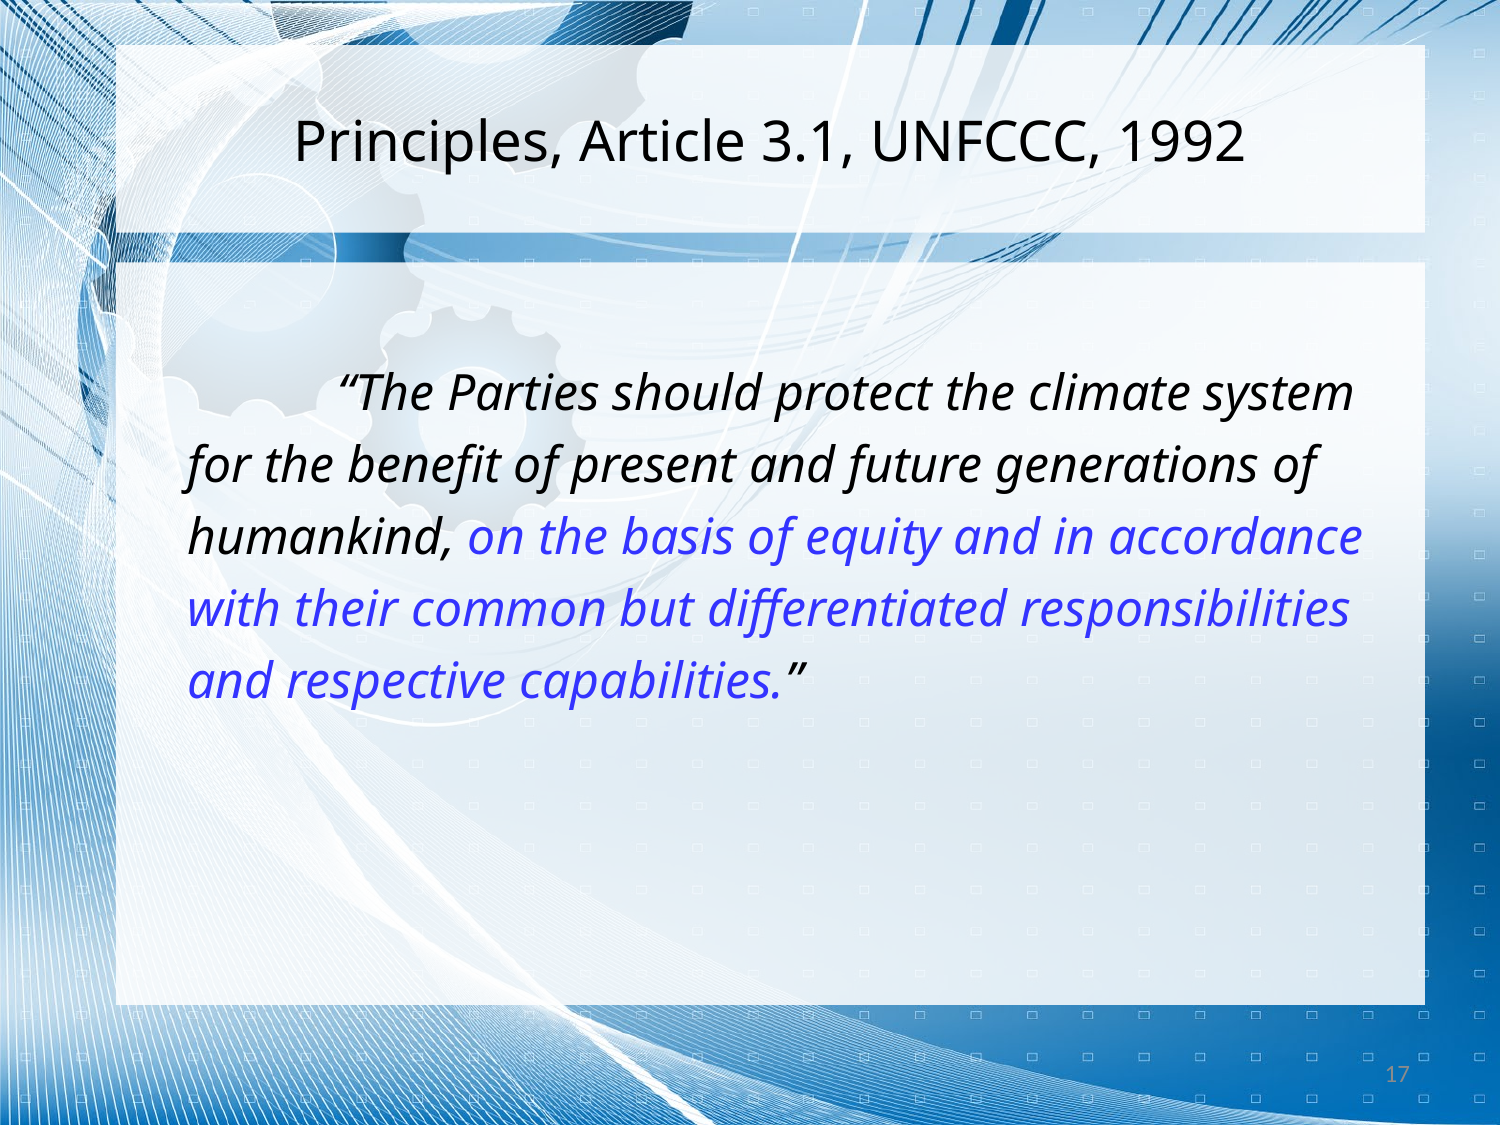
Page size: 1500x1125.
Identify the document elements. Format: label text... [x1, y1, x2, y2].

title Principles, Article 3.1, UNFCCC, 1992 [115, 45, 1425, 233]
list “The Parties should protect the climate system for the benefit of present and future generations of humankind, on the basis of equity and in accordance with their common but differentiated responsibilities and respective capabilities.” [115, 262, 1425, 1005]
slide_number 17 [1074, 1042, 1425, 1103]
picture [0, 0, 1500, 1125]
